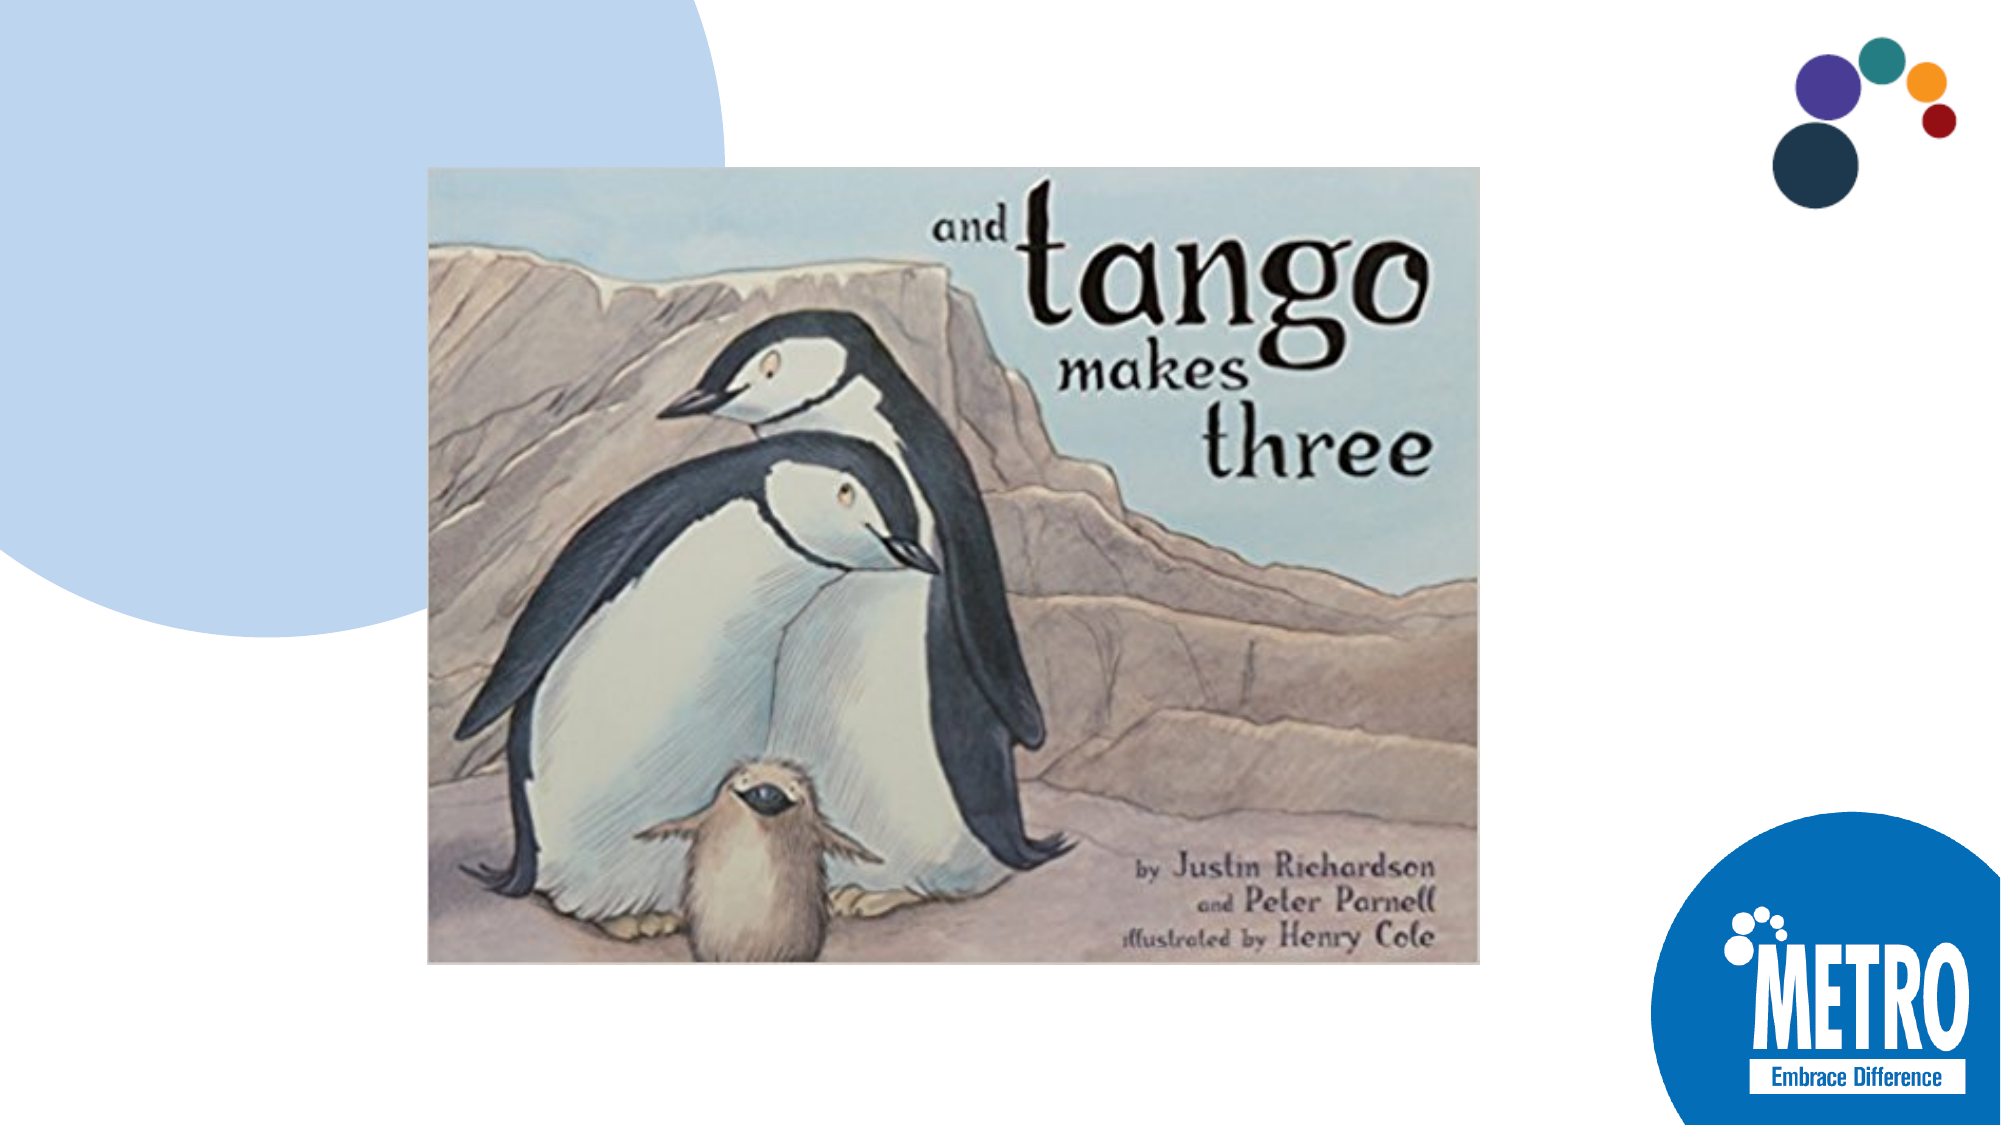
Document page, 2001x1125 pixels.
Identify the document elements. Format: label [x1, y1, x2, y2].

picture [427, 167, 1480, 965]
picture [1759, 31, 1964, 215]
picture [1651, 811, 2001, 1125]
